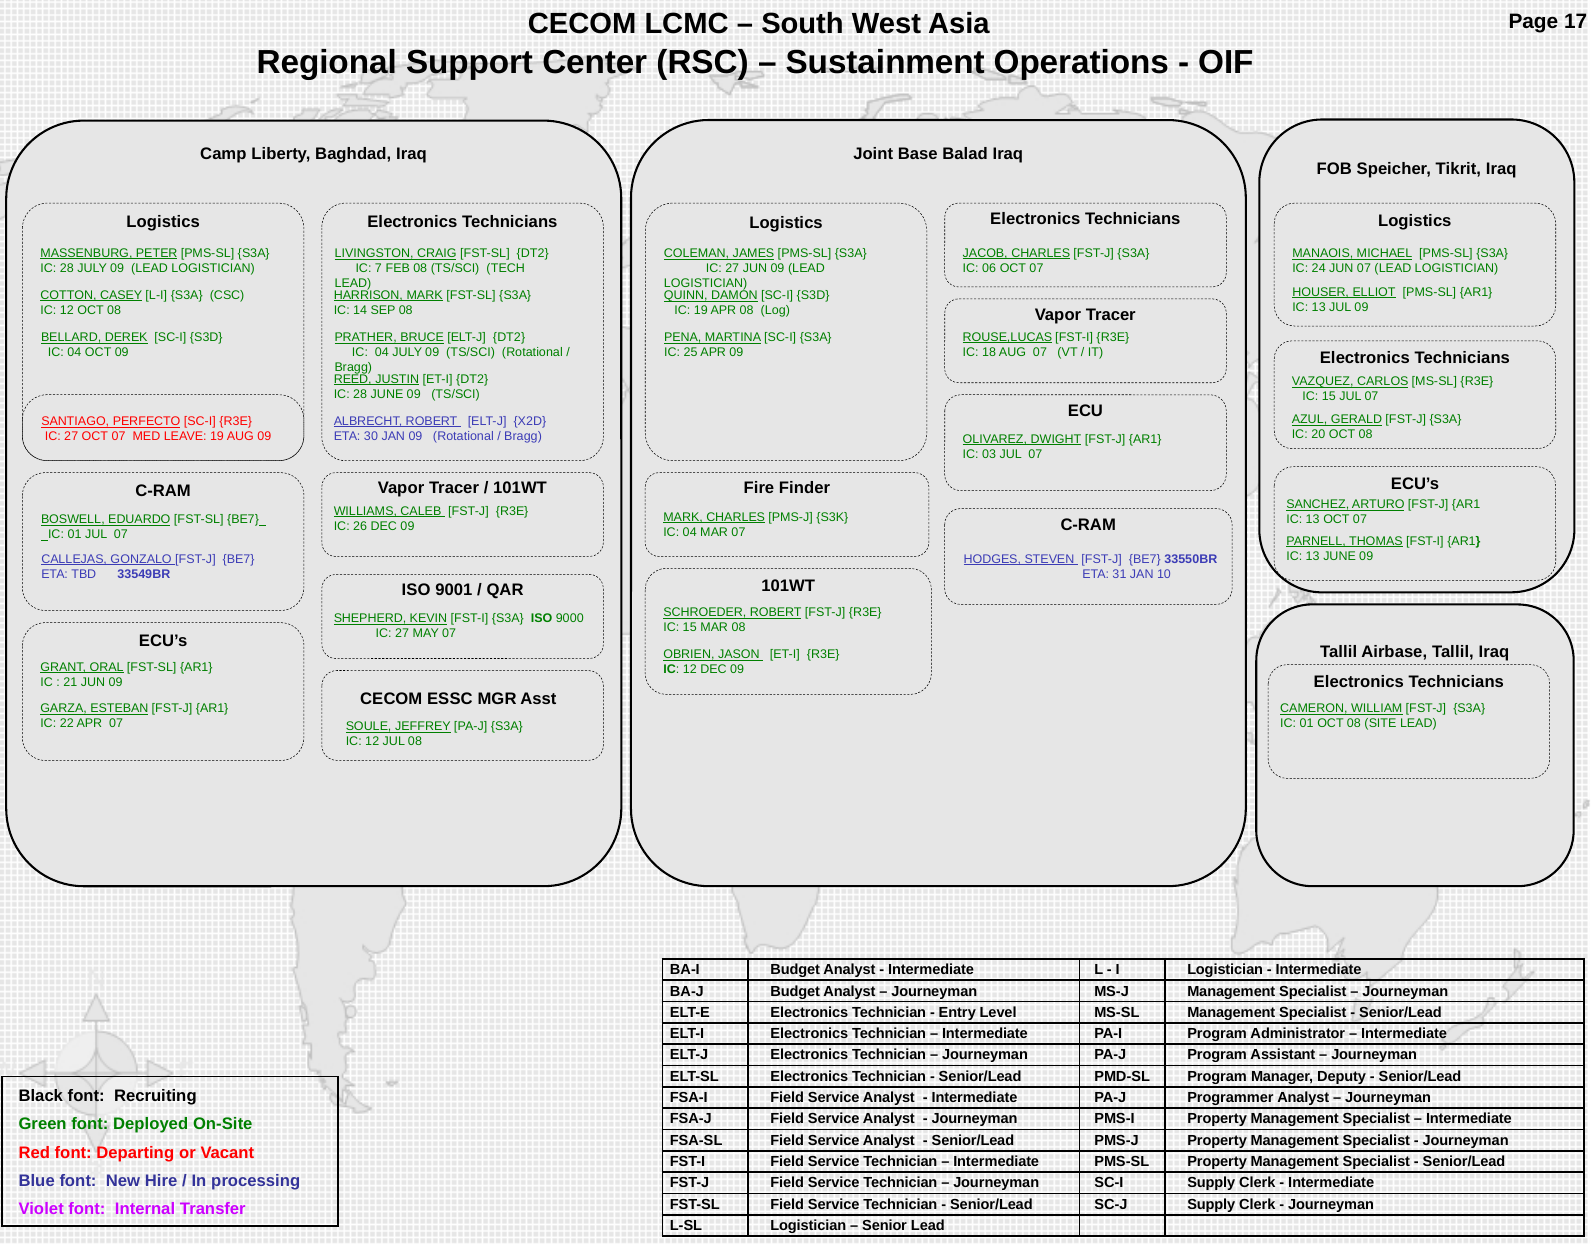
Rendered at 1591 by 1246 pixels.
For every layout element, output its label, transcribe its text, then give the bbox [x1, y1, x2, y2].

text_box Fire Finder [645, 472, 929, 557]
text_box CECOM ESSC MGR Asst [321, 670, 604, 761]
text_box ECU’s [1274, 466, 1556, 581]
text_box Logistics [1274, 203, 1556, 327]
text_box C-RAM [944, 508, 1233, 605]
text_box [22, 394, 304, 461]
text_box C-RAM [22, 472, 304, 611]
text_box Electronics Technicians [944, 203, 1227, 287]
text_box GRANT, ORAL [FST-SL] {AR1} IC : 21 JUN 09 [40, 658, 291, 689]
text_box ECU’s [22, 622, 304, 761]
text_box Logistics [22, 203, 304, 414]
text_box ISO 9001 / QAR [321, 574, 604, 659]
text_box 101WT [645, 568, 932, 695]
text_box Vapor Tracer [944, 298, 1227, 383]
text_box OBRIEN, JASON [ET-I] {R3E} IC: 12 DEC 09 [663, 646, 855, 677]
text_box PARNELL, THOMAS [FST-I] {AR1} IC: 13 JUNE 09 [1286, 532, 1548, 563]
text_box Electronics Technicians [1268, 664, 1550, 779]
picture [0, 0, 1591, 1245]
text_box WILLIAMS, CALEB [FST-J] {R3E} IC: 26 DEC 09 [333, 502, 606, 533]
text_box QUINN, DAMON [SC-I] {S3D} IC: 19 APR 08 (Log) [663, 286, 915, 318]
text_box BELLARD, DEREK [SC-I] {S3D} IC: 04 OCT 09 [40, 328, 274, 360]
text_box PENA, MARTINA [SC-I] {S3A} IC: 25 APR 09 [663, 328, 921, 360]
text_box Electronics Technicians [321, 203, 604, 461]
text_box SANCHEZ, ARTURO [FST-J] {AR1 IC: 13 OCT 07 [1286, 496, 1548, 527]
text_box CALLEJAS, GONZALO [FST-J] {BE7} ETA: TBD 33549BR [40, 550, 298, 582]
text_box COLEMAN, JAMES [PMS-SL] {S3A} IC: 27 JUN 09 (LEAD LOGISTICIAN) [663, 245, 887, 286]
text_box HOUSER, ELLIOT [PMS-SL] {AR1} IC: 13 JUL 09 [1292, 283, 1563, 314]
text_box ECU [944, 394, 1227, 491]
text_box ALBRECHT, ROBERT [ELT-J] {X2D} ETA: 30 JAN 09 (Rotational / Bragg) [333, 412, 598, 443]
text_box Logistics [645, 203, 927, 461]
text_box REED, JUSTIN [ET-I] {DT2} IC: 28 JUNE 09 (TS/SCI) [333, 370, 556, 401]
text_box SOULE, JEFFREY [PA-J] {S3A} IC: 12 JUL 08 [345, 718, 564, 749]
text_box Electronics Technicians [1274, 340, 1556, 449]
text_box Vapor Tracer / 101WT [321, 472, 604, 557]
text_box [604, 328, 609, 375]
